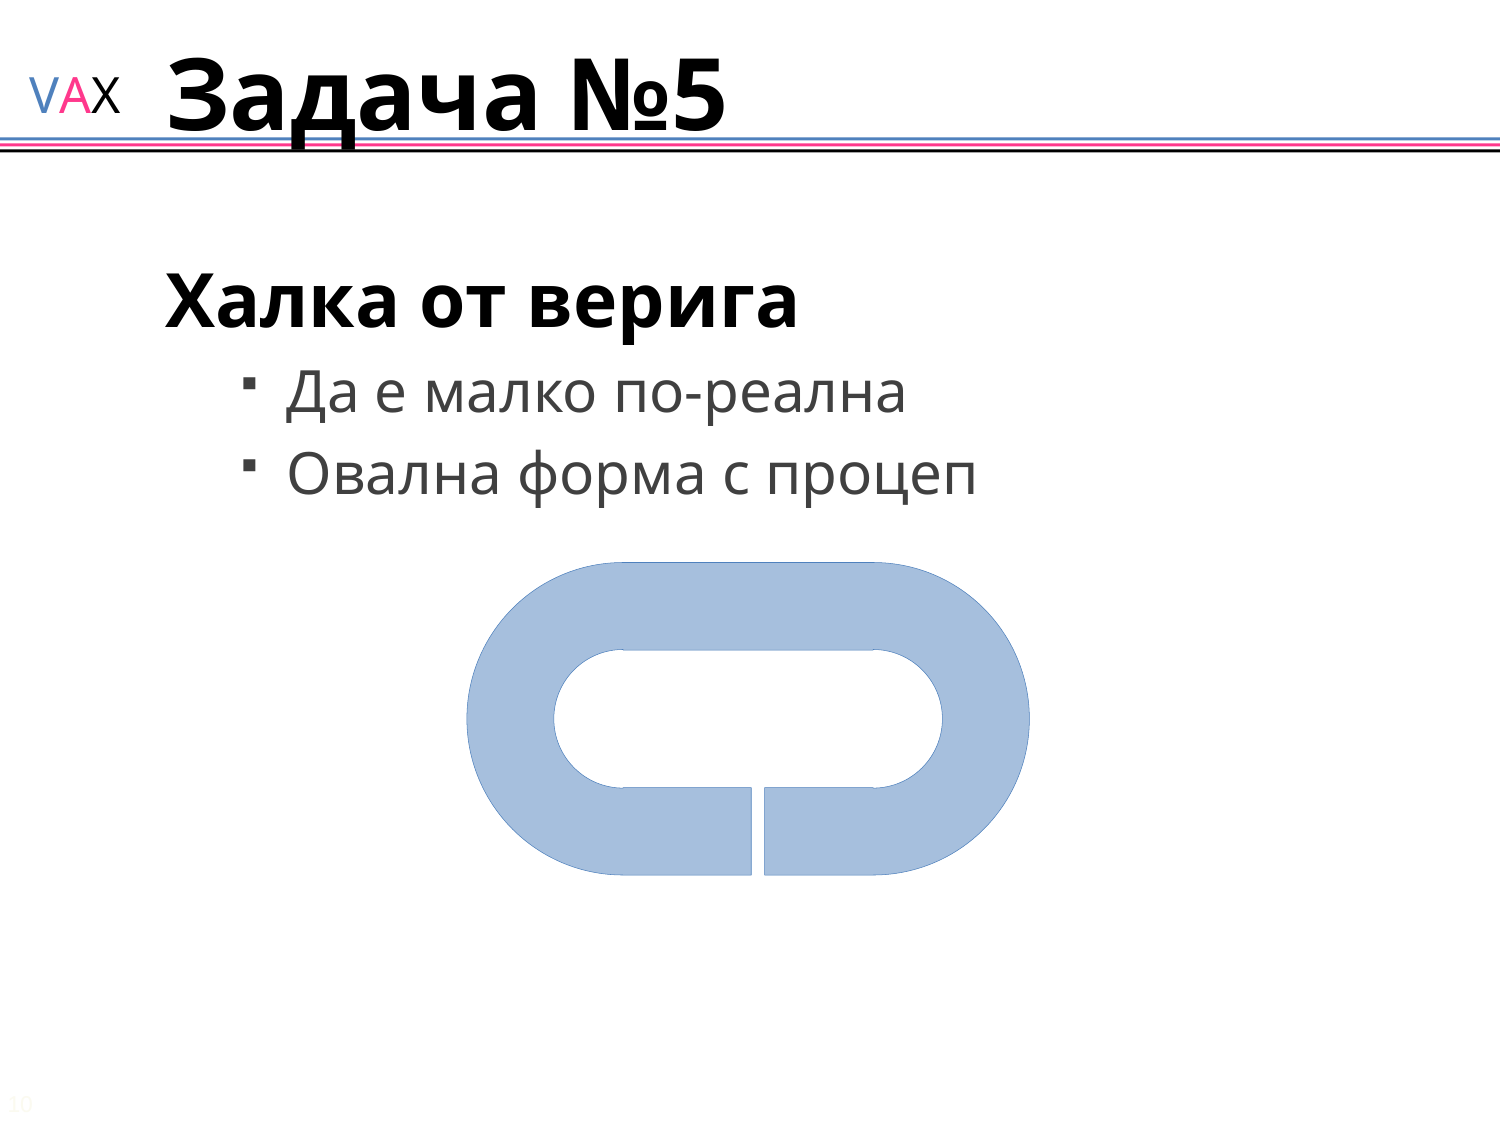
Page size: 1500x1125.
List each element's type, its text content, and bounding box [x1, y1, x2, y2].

list Халка от верига Да е малко по-реална Овална форма с процеп [150, 200, 1488, 1113]
text_box [464, 560, 1032, 878]
title Задача №5 [0, 37, 1500, 144]
